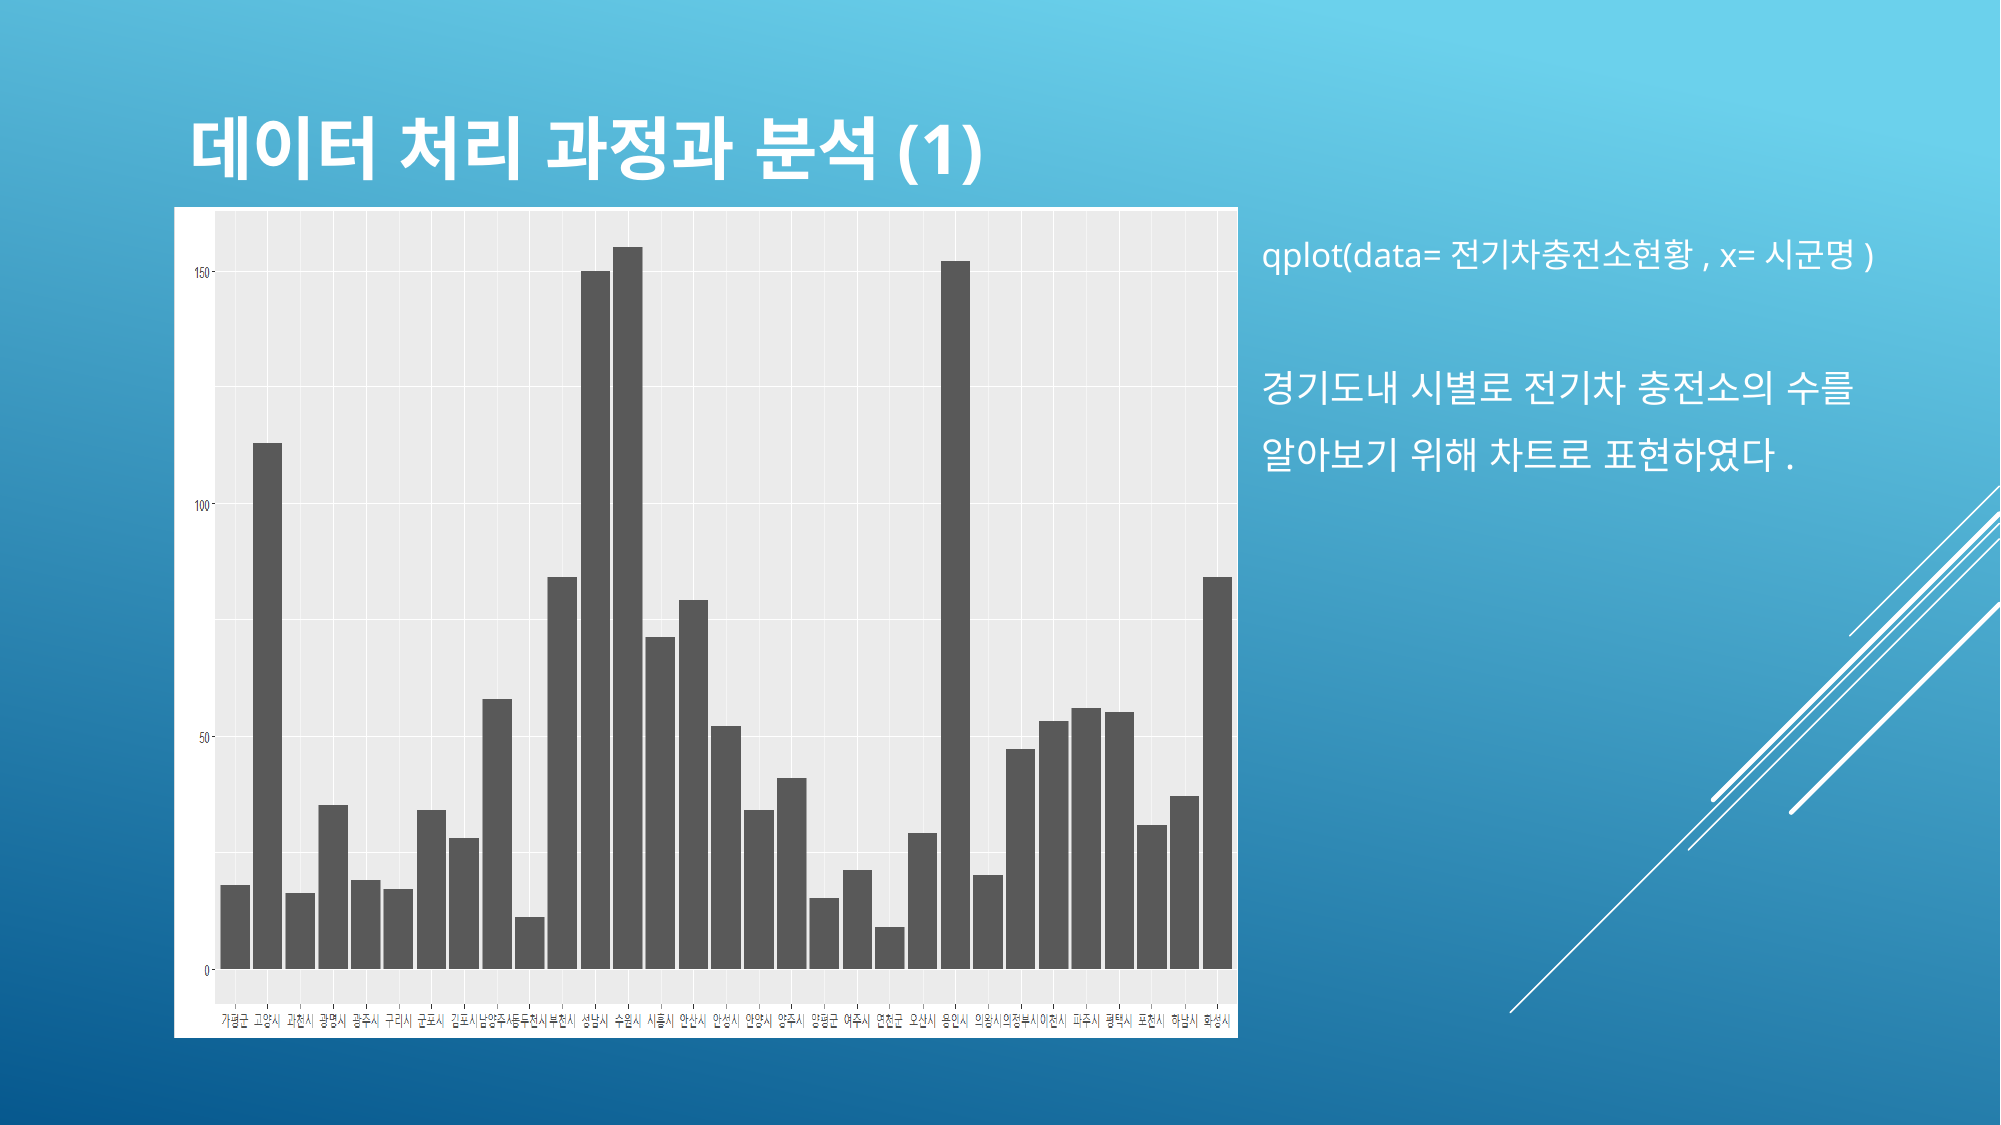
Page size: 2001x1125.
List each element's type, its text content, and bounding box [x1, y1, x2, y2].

title 데이터 처리 과정과 분석(1) [174, 87, 1010, 206]
picture [174, 207, 1238, 1038]
text_box qplot(data=전기차충전소현황, x=시군명) 경기도내 시별로 전기차 충전소의 수를 알아보기 위해 차트로 표현하였다. [1246, 207, 1960, 620]
